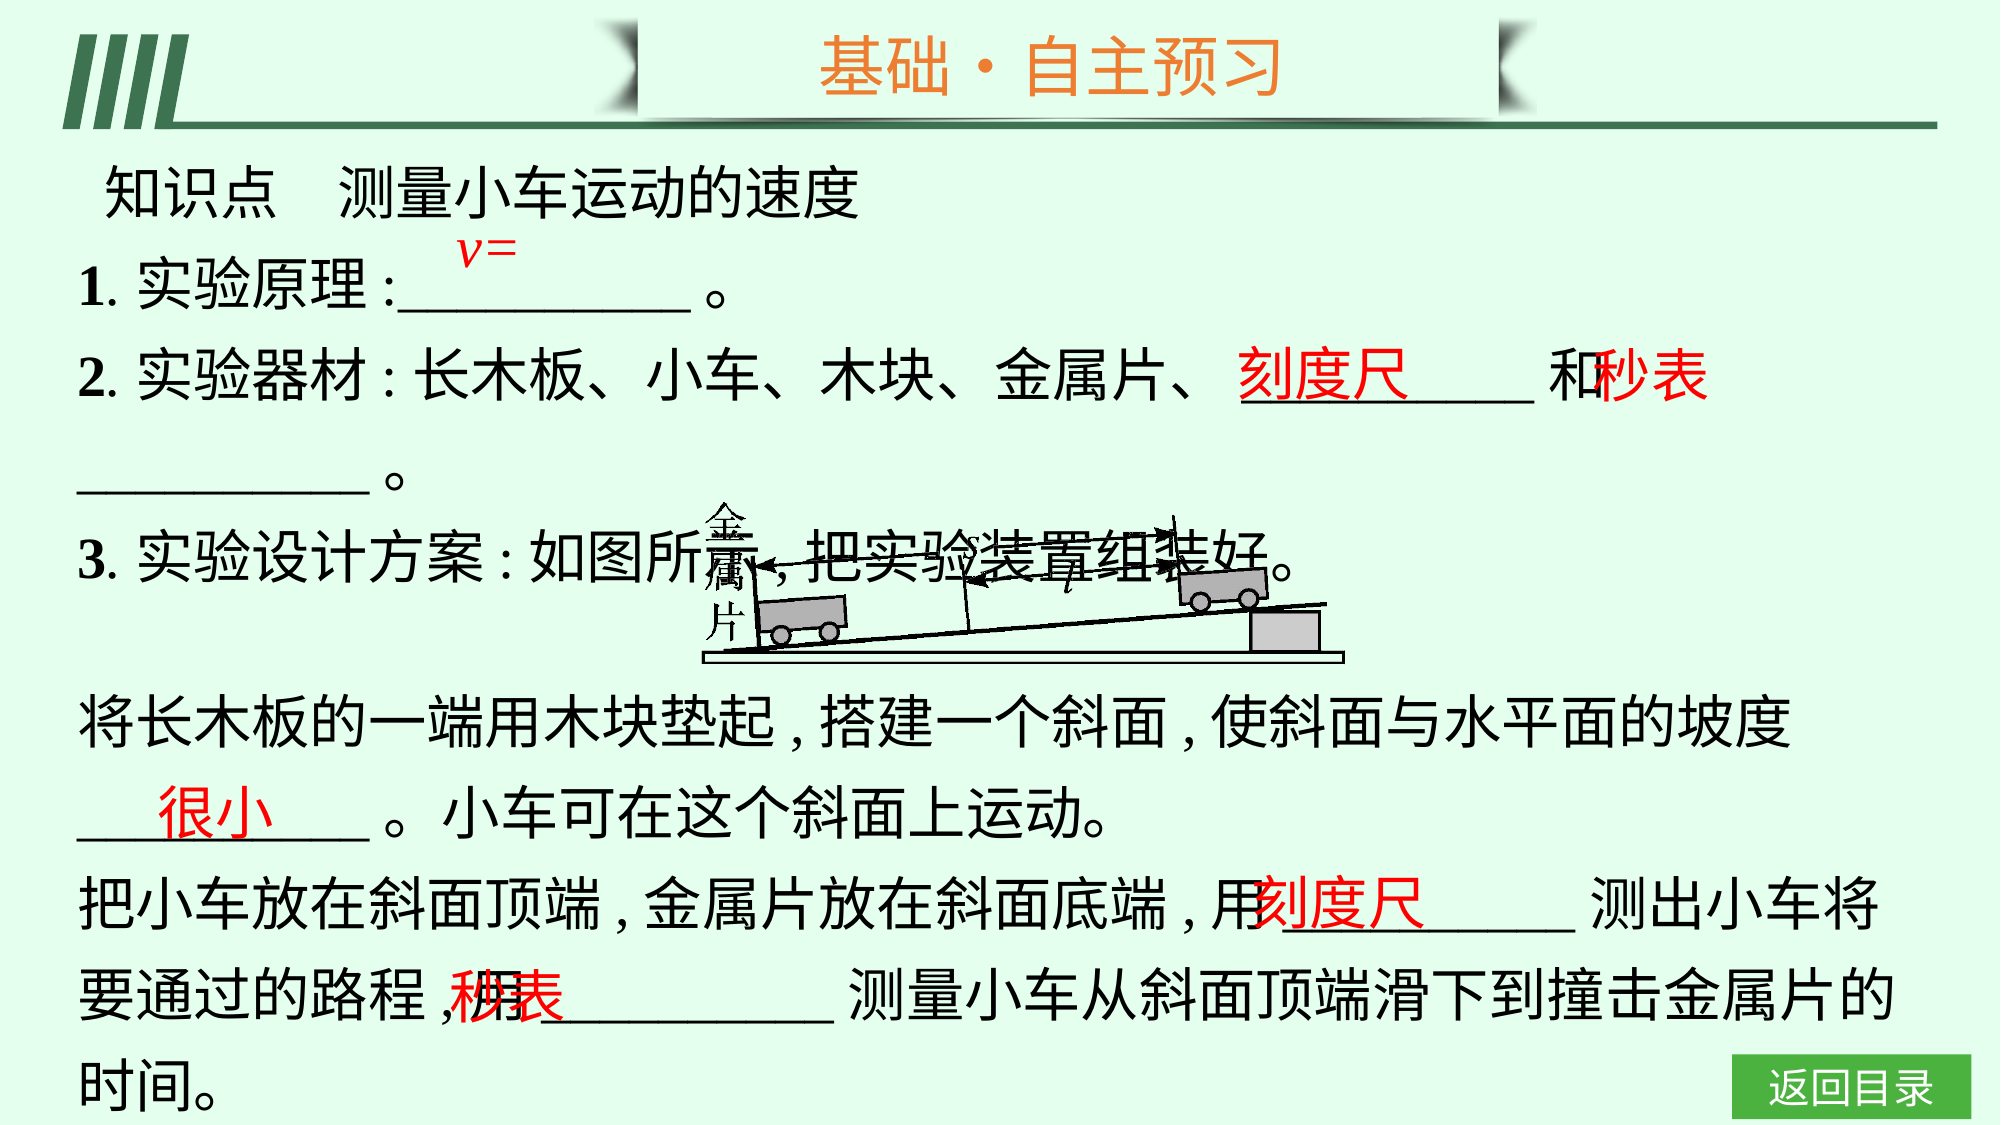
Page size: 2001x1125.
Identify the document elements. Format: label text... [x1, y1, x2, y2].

picture [699, 499, 1348, 668]
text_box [62, 34, 1938, 130]
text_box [594, 16, 1537, 127]
text_box 秒表 [1578, 310, 1738, 417]
text_box 秒表 [435, 931, 595, 1038]
text_box 刻度尺 [1236, 838, 1455, 944]
text_box 知识点 测量小车运动的速度 1.实验原理:__________。 2.实验器材:长木板、小车、木块、金属片、__________和__________。 3.实验设计方案:如图所示,把实验装置组装好。 [62, 130, 1938, 598]
text_box 很小 [142, 747, 303, 854]
text_box 将长木板的一端用木块垫起,搭建一个斜面,使斜面与水平面的坡度__________。小车可在这个斜面上运动。 把小车放在斜面顶端,金属片放在斜面底端,用__________测出小车将要通过的路程,用__________测量小车从斜面顶端滑下到撞击金属片的时间。 将实验数据代入速度公式进行计算。 [62, 656, 1938, 1125]
text_box 刻度尺 [1221, 308, 1439, 415]
